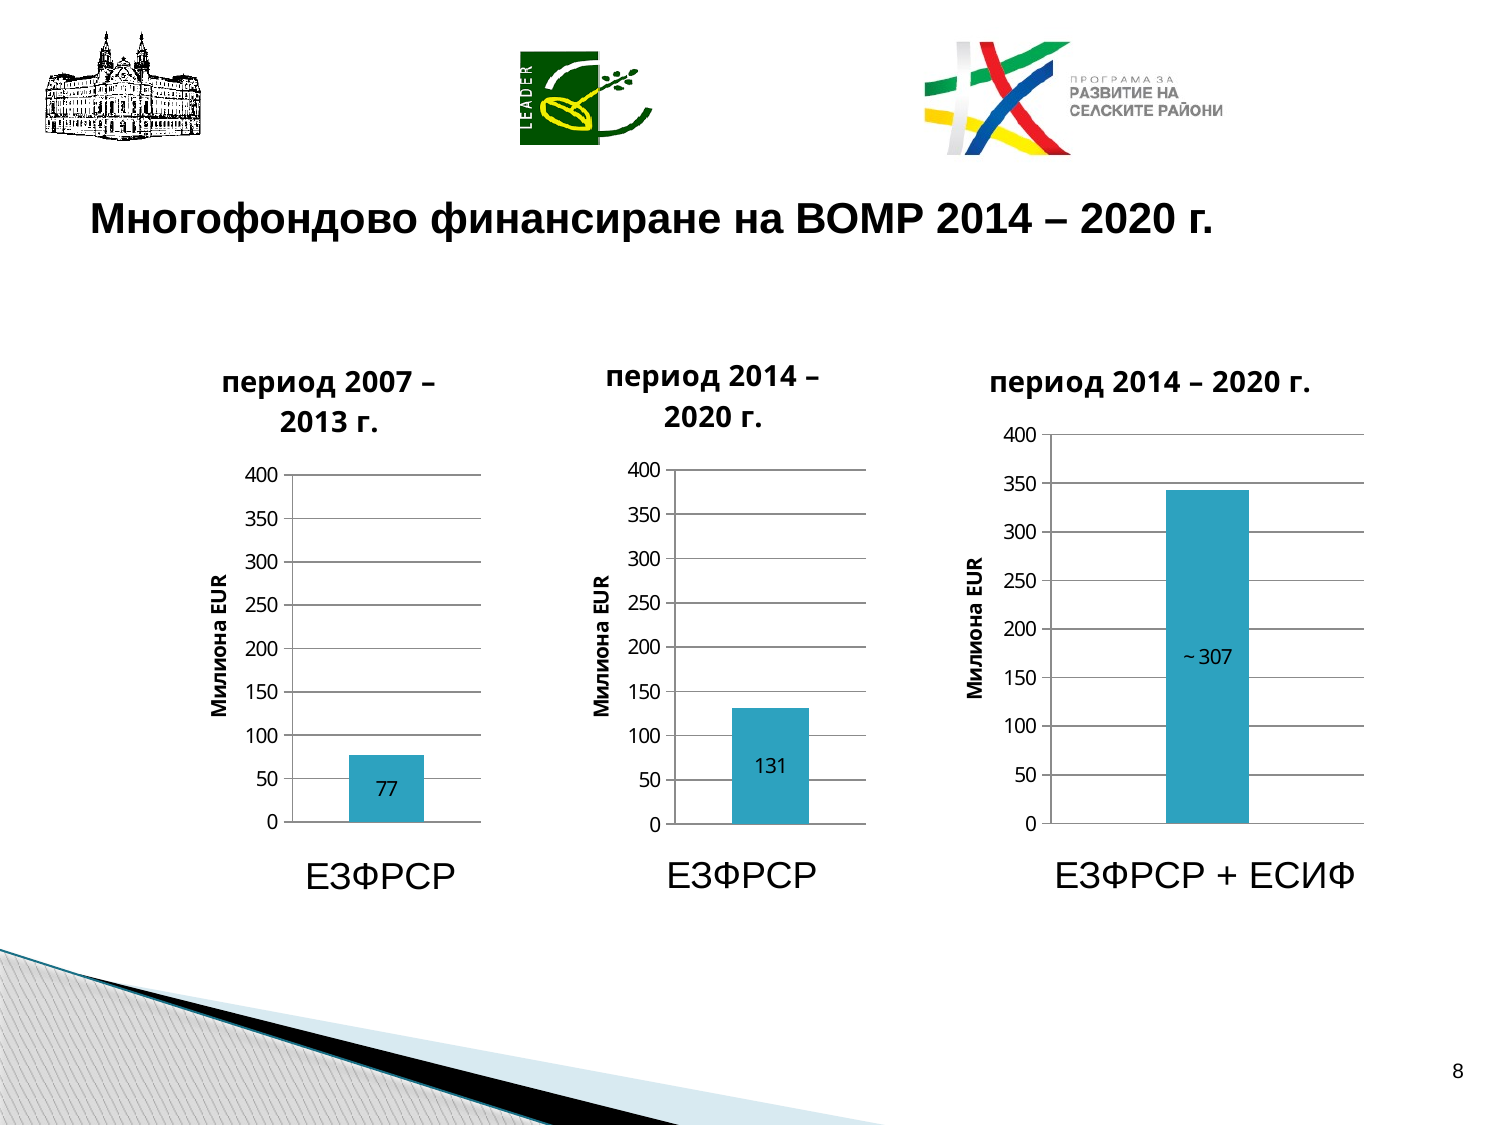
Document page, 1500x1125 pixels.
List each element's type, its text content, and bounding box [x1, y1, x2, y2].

picture [520, 50, 656, 145]
picture [909, 27, 1235, 167]
slide_number 8 [1418, 1030, 1479, 1091]
chart [170, 333, 488, 847]
text_box ЕЗФРСР [290, 859, 472, 905]
chart [926, 333, 1374, 849]
title Многофондово финансиране на ВОМР 2014 – 2020 г. [75, 168, 1425, 265]
picture [40, 27, 207, 144]
text_box ЕЗФРСР [651, 844, 888, 904]
text_box ЕЗФРСР + ЕСИФ [1039, 861, 1372, 904]
chart [553, 328, 873, 849]
